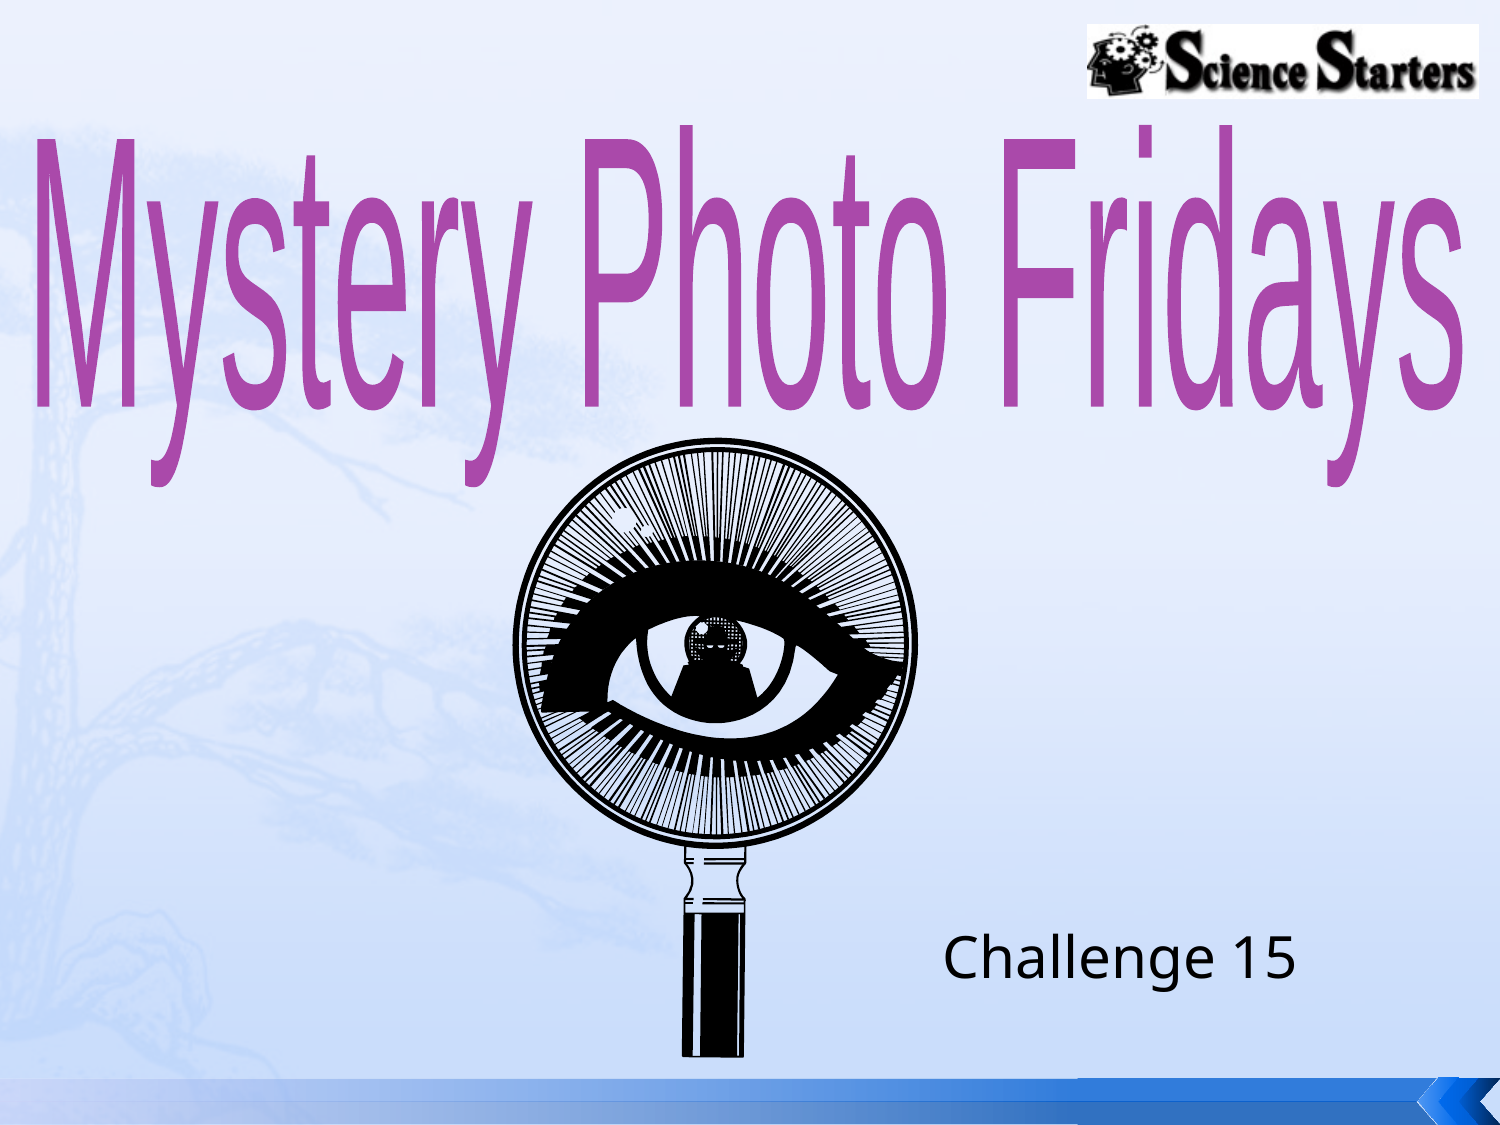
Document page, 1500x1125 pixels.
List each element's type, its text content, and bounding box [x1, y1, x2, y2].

picture [511, 436, 920, 1059]
picture [1086, 24, 1479, 99]
subtitle Challenge 15 [924, 912, 1313, 1026]
